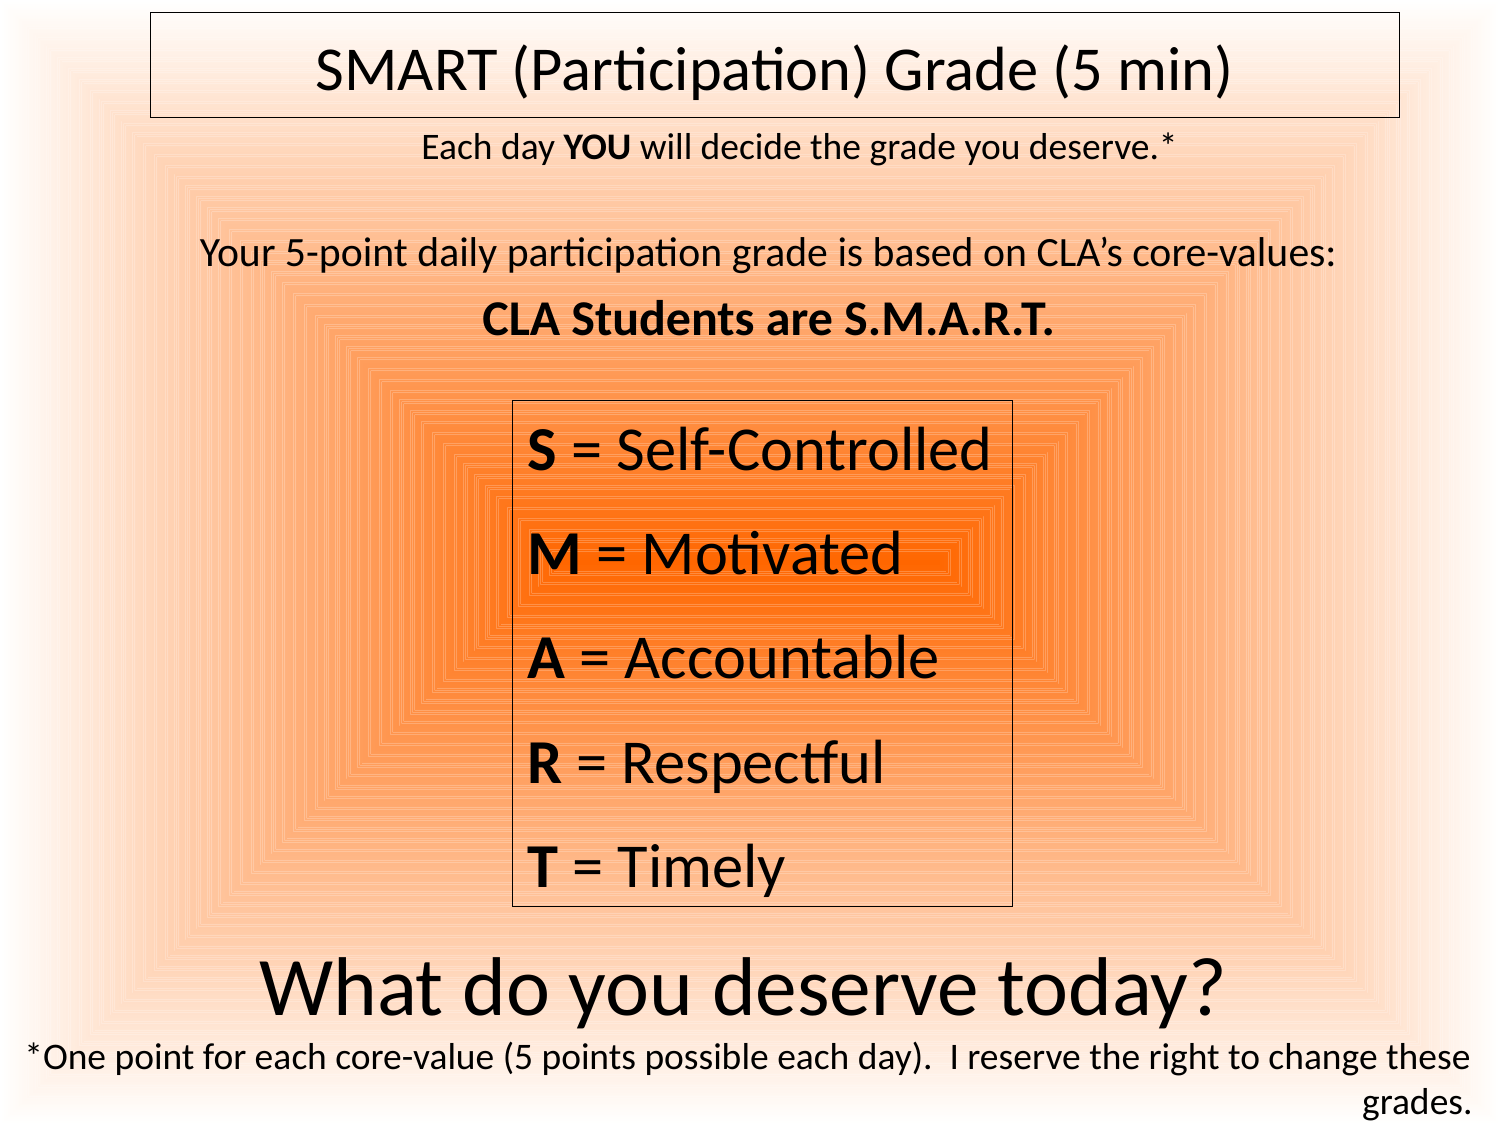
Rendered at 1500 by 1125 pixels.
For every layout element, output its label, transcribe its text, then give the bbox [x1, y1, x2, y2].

text_box S = Self-Controlled M = Motivated A = Accountable R = Respectful T = Timely [512, 484, 1013, 907]
text_box What do you deserve today? *One point for each core-value (5 points possible each day). I reserve the right to change these grades. [0, 924, 1488, 1125]
text_box Each day YOU will decide the grade you deserve.* [199, 114, 1400, 175]
text_box S = Self-Controlled M = Motivated A = Accountable R = Respectful T = Timely [512, 400, 1013, 470]
list Your 5-point daily participation grade is based on CLA’s core-values: CLA Students are S.M.A.R.T. [37, 217, 1500, 383]
text_box SMART (Participation) Grade (5 min) [150, 12, 1400, 118]
